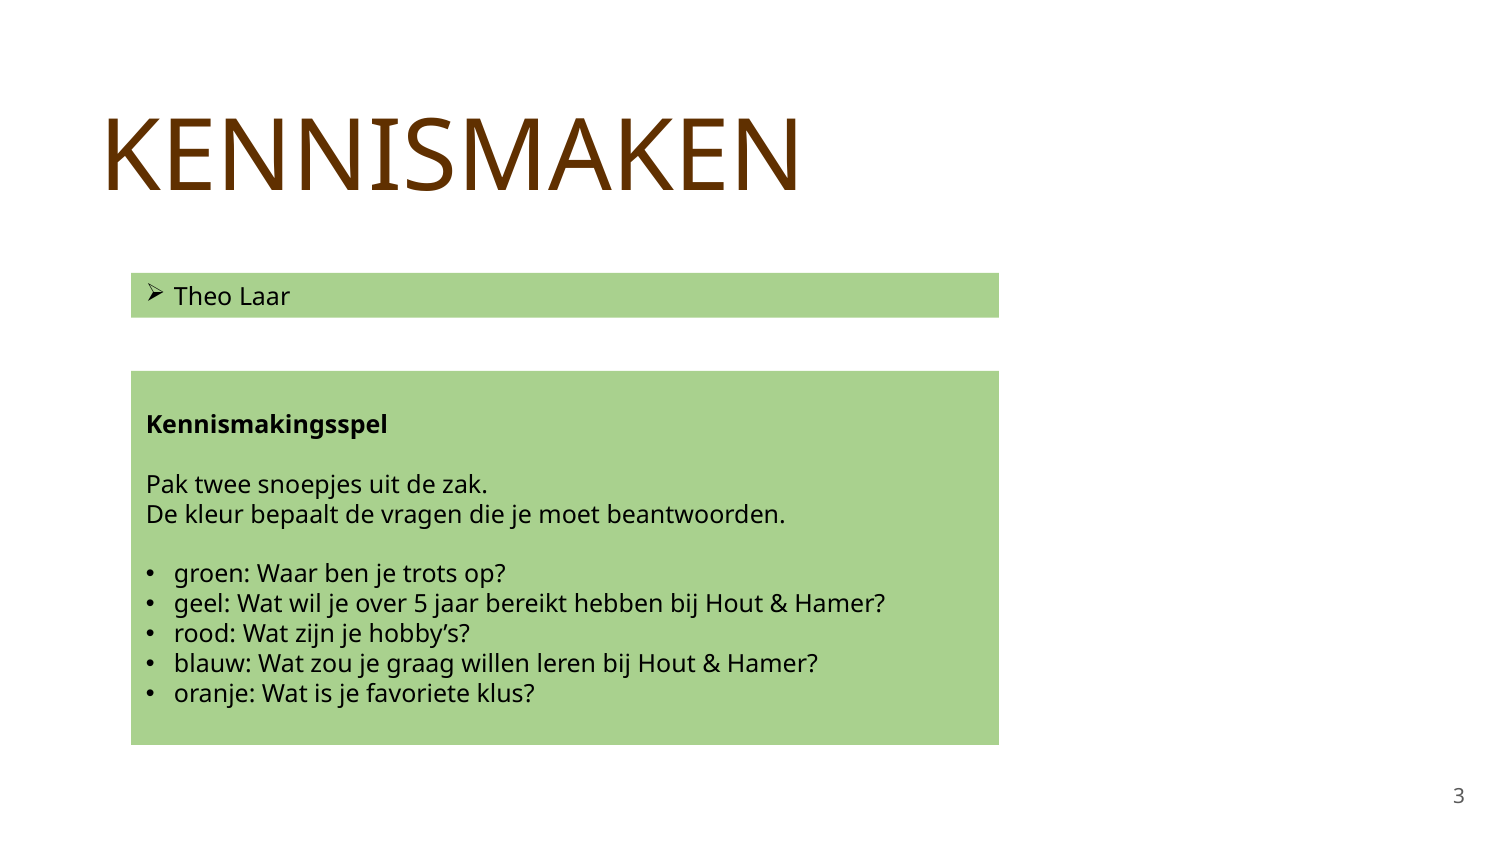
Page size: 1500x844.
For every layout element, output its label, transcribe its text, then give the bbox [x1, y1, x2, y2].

text_box Kennismakingsspel Pak twee snoepjes uit de zak. De kleur bepaalt de vragen die je moet beantwoorden. groen: Waar ben je trots op? geel: Wat wil je over 5 jaar bereikt hebben bij Hout & Hamer? rood: Wat zijn je hobby’s? blauw: Wat zou je graag willen leren bij Hout & Hamer? oranje: Wat is je favoriete klus? [131, 370, 999, 745]
text_box KENNISMAKEN [84, 78, 851, 226]
text_box Theo Laar [131, 272, 999, 318]
slide_number 3 [1389, 764, 1480, 830]
